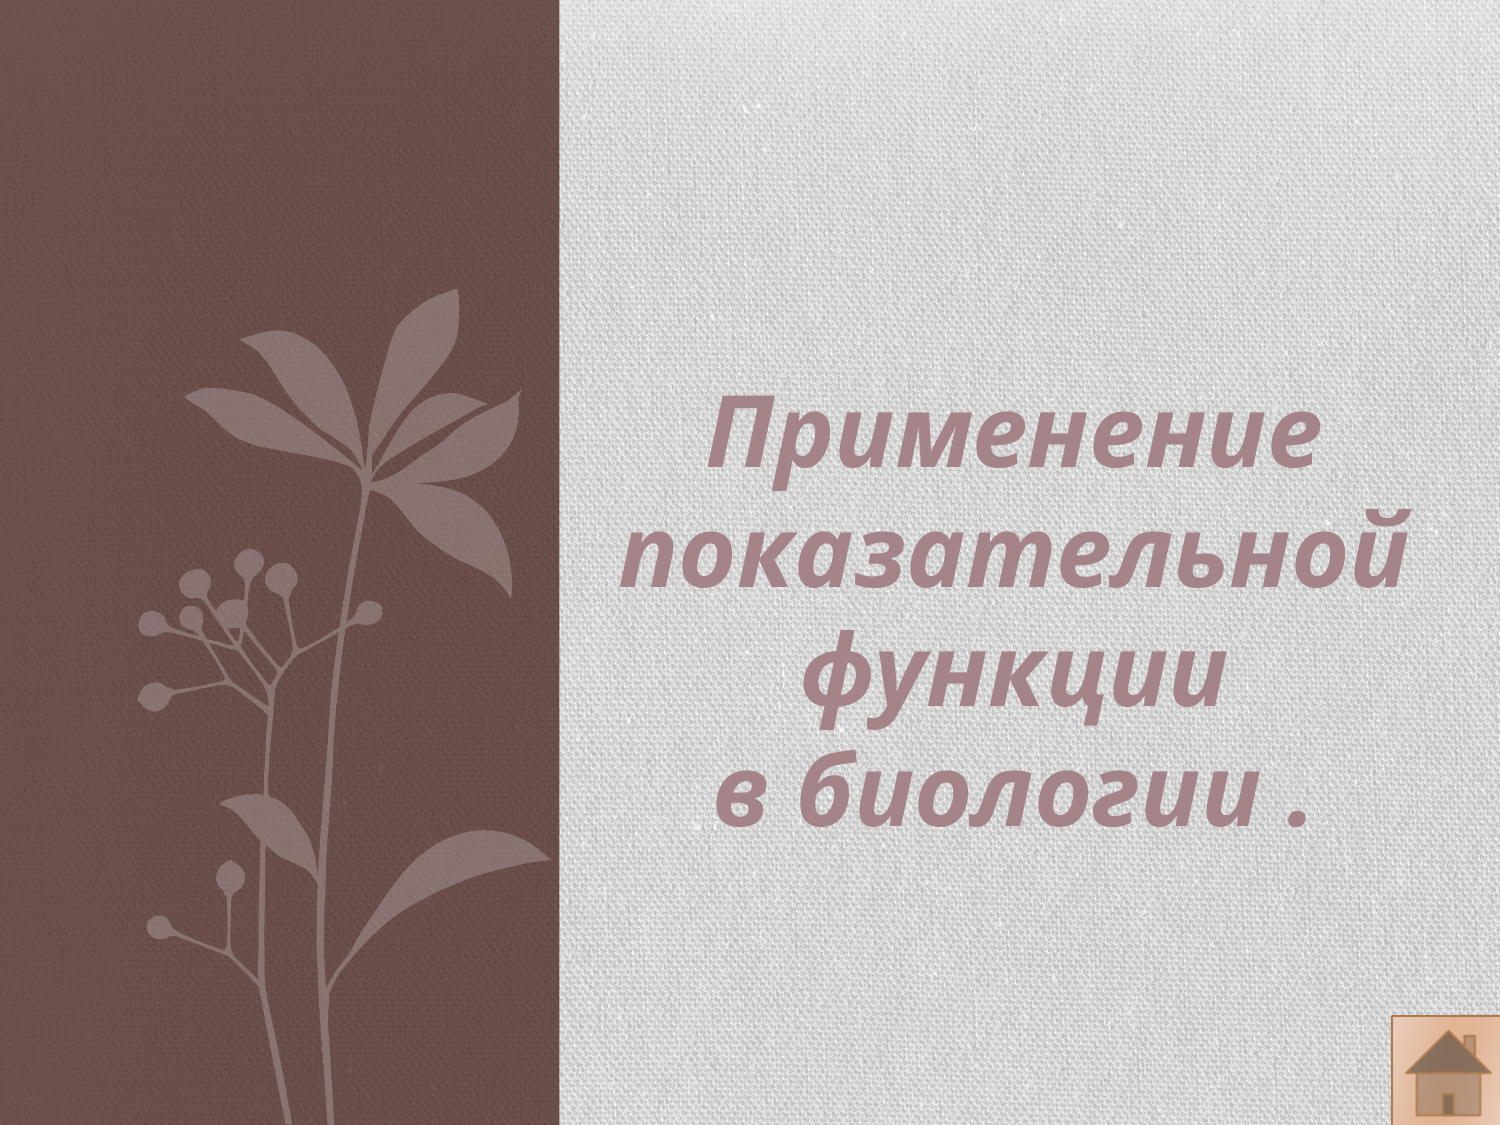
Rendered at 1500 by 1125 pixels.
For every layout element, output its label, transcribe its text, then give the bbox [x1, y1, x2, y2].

picture [1387, 1011, 1500, 1125]
text_box Применение показательной функции в биологии . [524, 359, 1500, 855]
